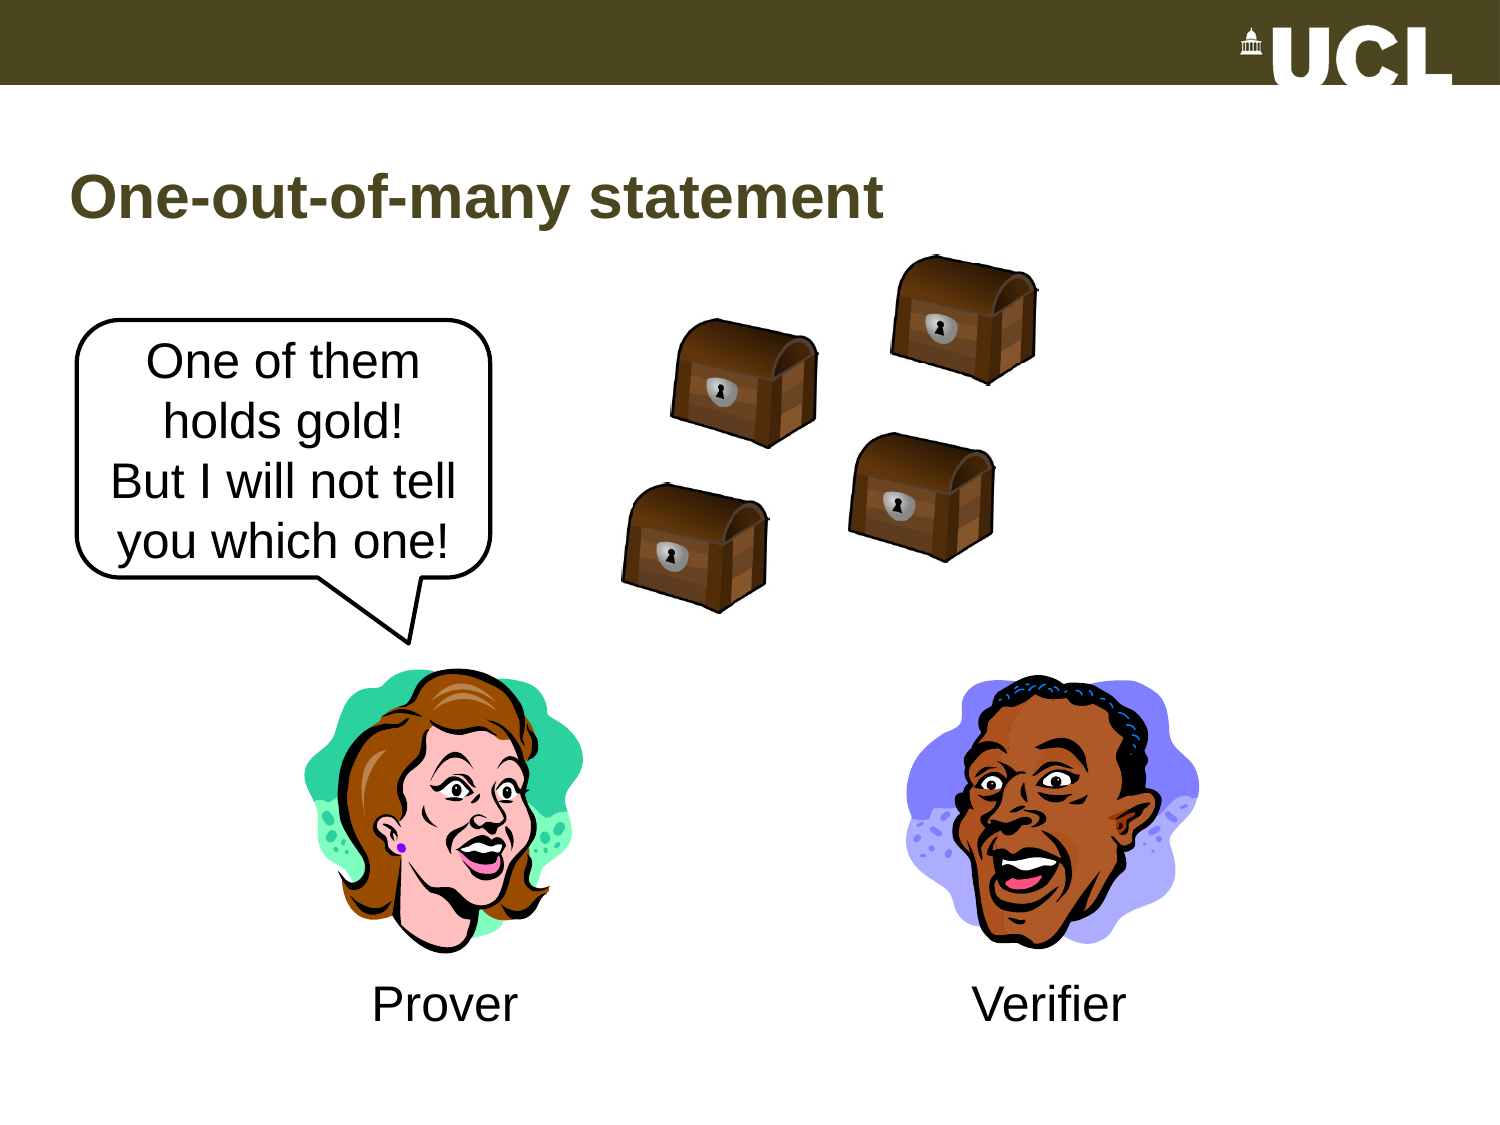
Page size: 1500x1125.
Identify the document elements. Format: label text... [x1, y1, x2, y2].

picture [670, 317, 819, 449]
text_box One of them holds gold! But I will not tell you which one! [74, 317, 493, 646]
title One-out-of-many statement [54, 148, 1447, 362]
picture [621, 482, 770, 614]
text_box Prover Verifier [56, 964, 1286, 1040]
picture [847, 431, 996, 564]
picture [903, 672, 1201, 952]
picture [890, 254, 1039, 386]
picture [0, 0, 1500, 85]
picture [303, 660, 588, 964]
